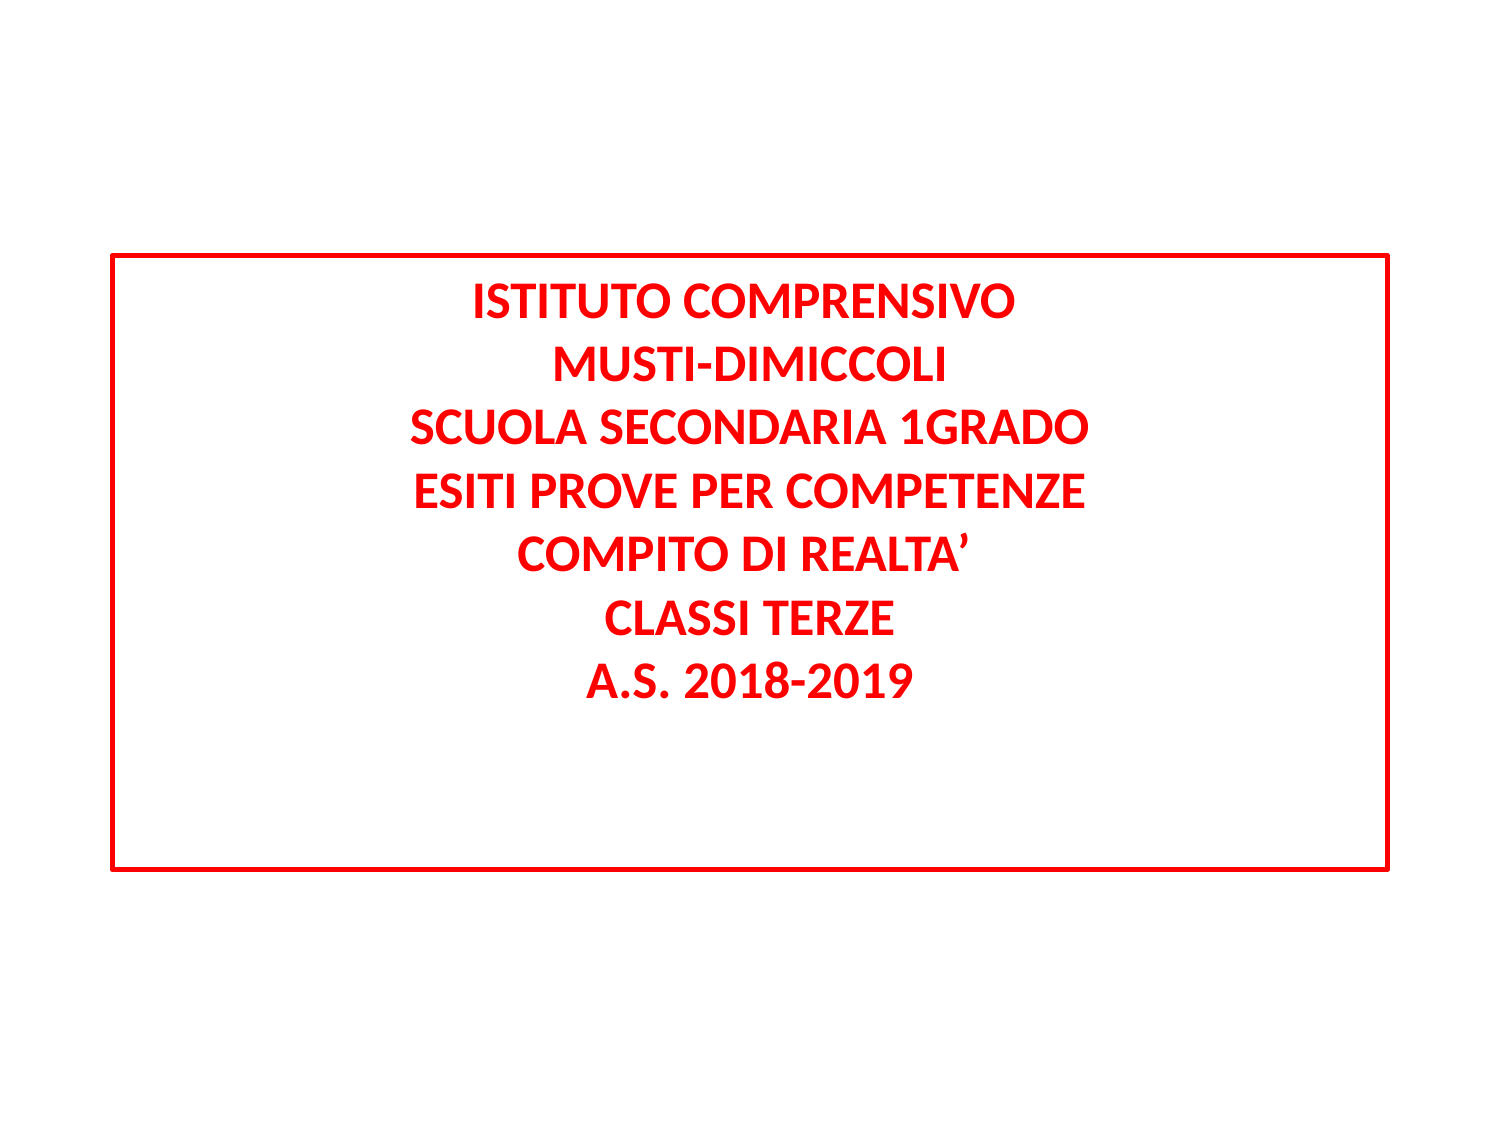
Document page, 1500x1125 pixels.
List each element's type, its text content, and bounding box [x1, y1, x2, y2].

text_box ISTITUTO COMPRENSIVO MUSTI-DIMICCOLI SCUOLA SECONDARIA 1GRADO ESITI PROVE PER COMPETENZE COMPITO DI REALTA’ CLASSI TERZE A.S. 2018-2019 [112, 255, 1388, 870]
